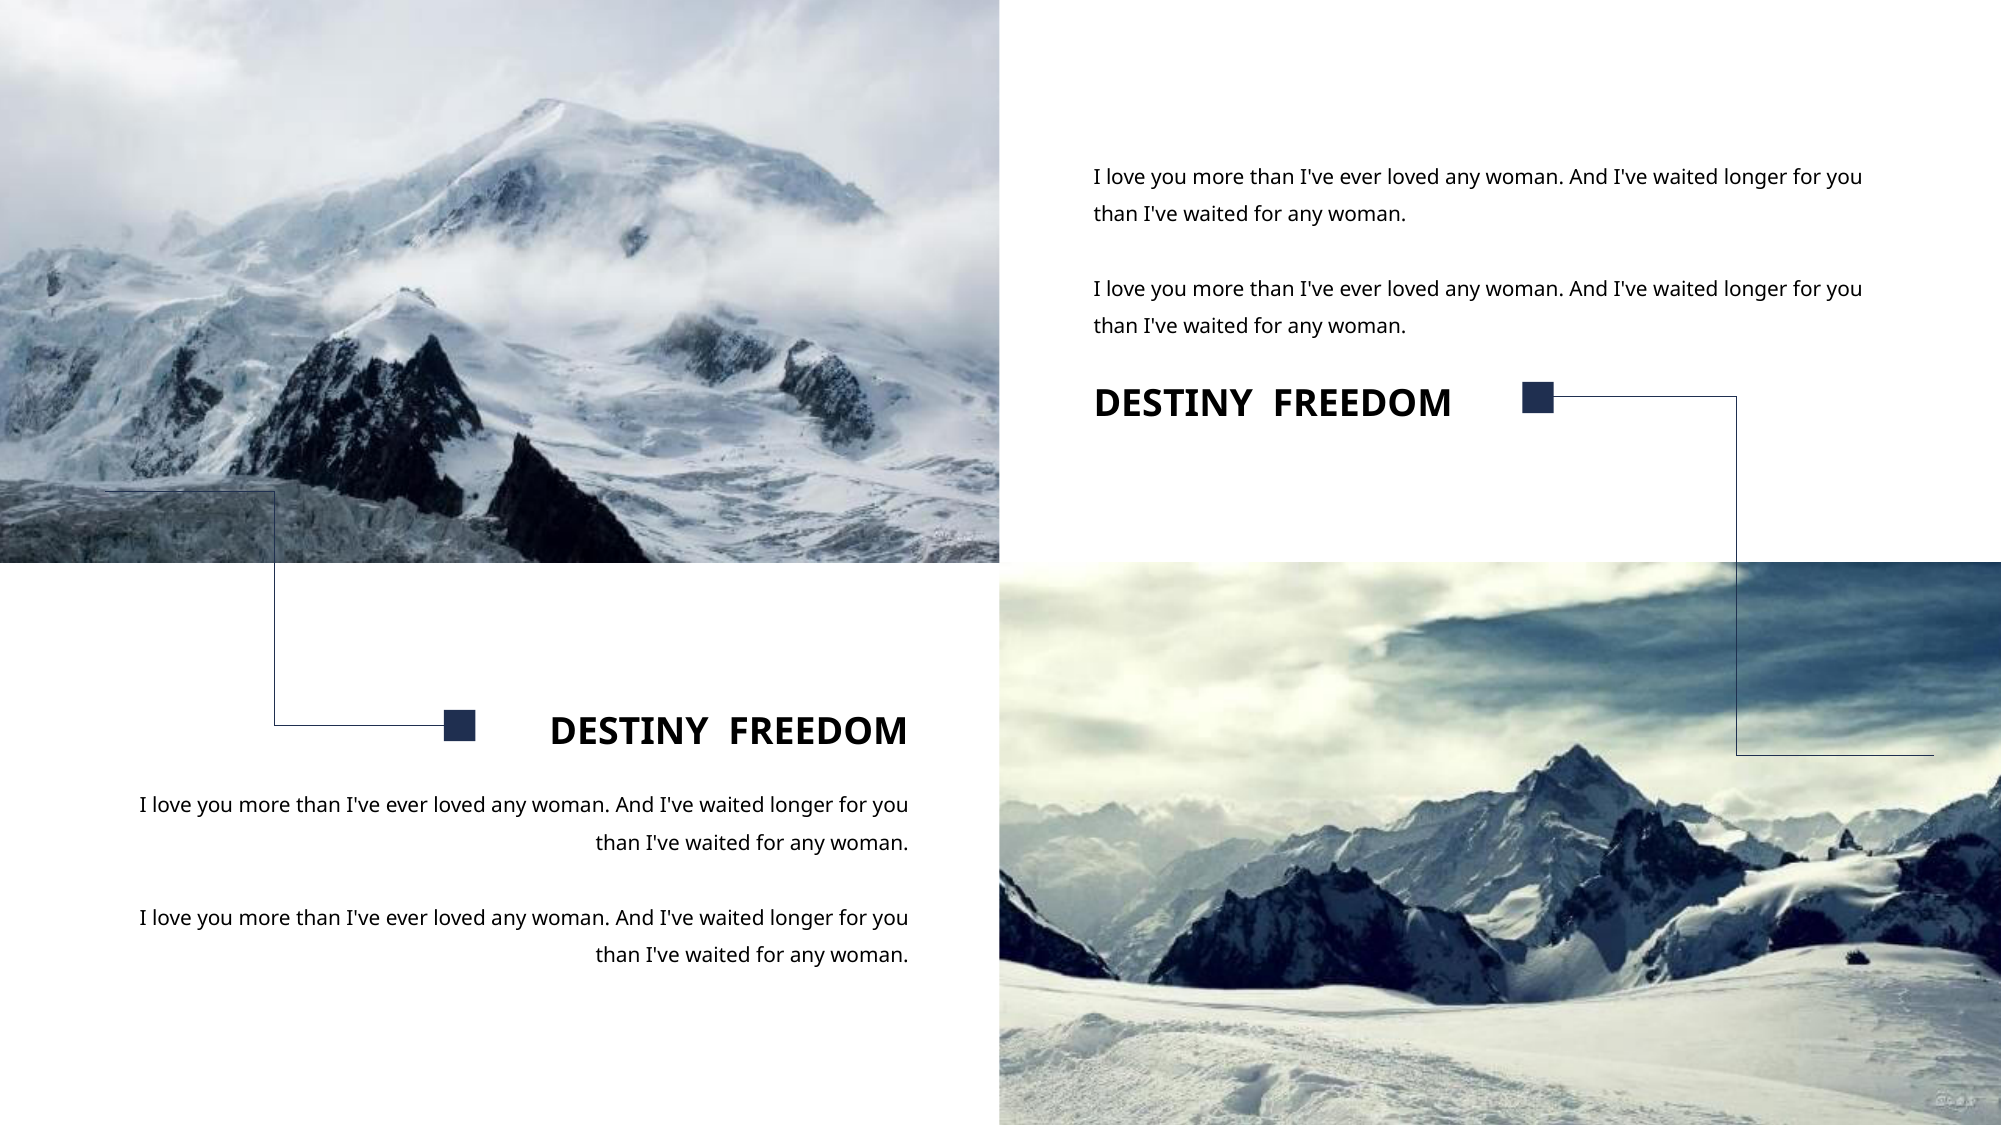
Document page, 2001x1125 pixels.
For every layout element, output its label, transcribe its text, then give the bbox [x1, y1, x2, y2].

text_box I love you more than I've ever loved any woman. And I've waited longer for you than I've waited for any woman. I love you more than I've ever loved any woman. And I've waited longer for you than I've waited for any woman. [1078, 143, 1898, 346]
text_box DESTINY FREEDOM [520, 690, 924, 760]
text_box [0, 0, 1000, 563]
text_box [1522, 381, 1935, 756]
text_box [104, 491, 476, 741]
text_box DESTINY FREEDOM [1078, 362, 1482, 432]
text_box [998, 561, 2000, 1125]
text_box I love you more than I've ever loved any woman. And I've waited longer for you than I've waited for any woman. I love you more than I've ever loved any woman. And I've waited longer for you than I've waited for any woman. [104, 772, 924, 975]
